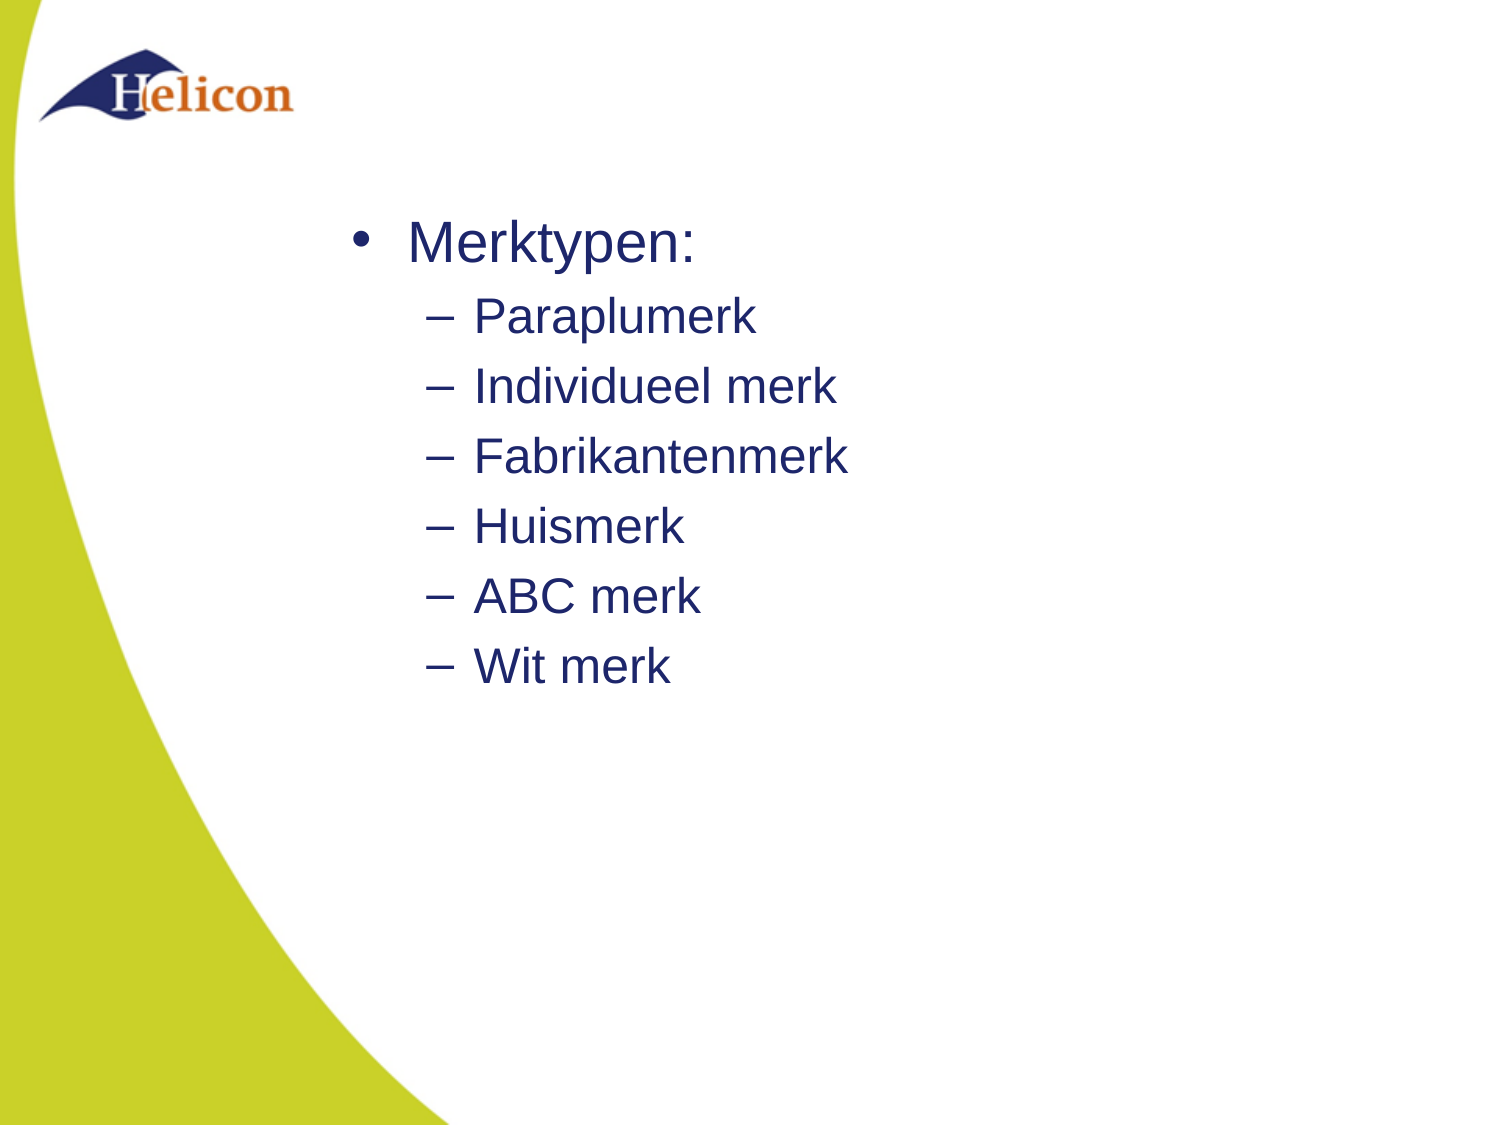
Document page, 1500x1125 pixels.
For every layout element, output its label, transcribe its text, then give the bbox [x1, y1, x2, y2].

picture [0, 0, 1500, 1125]
list Merktypen: Paraplumerk Individueel merk Fabrikantenmerk Huismerk ABC merk Wit merk [336, 196, 1425, 1005]
